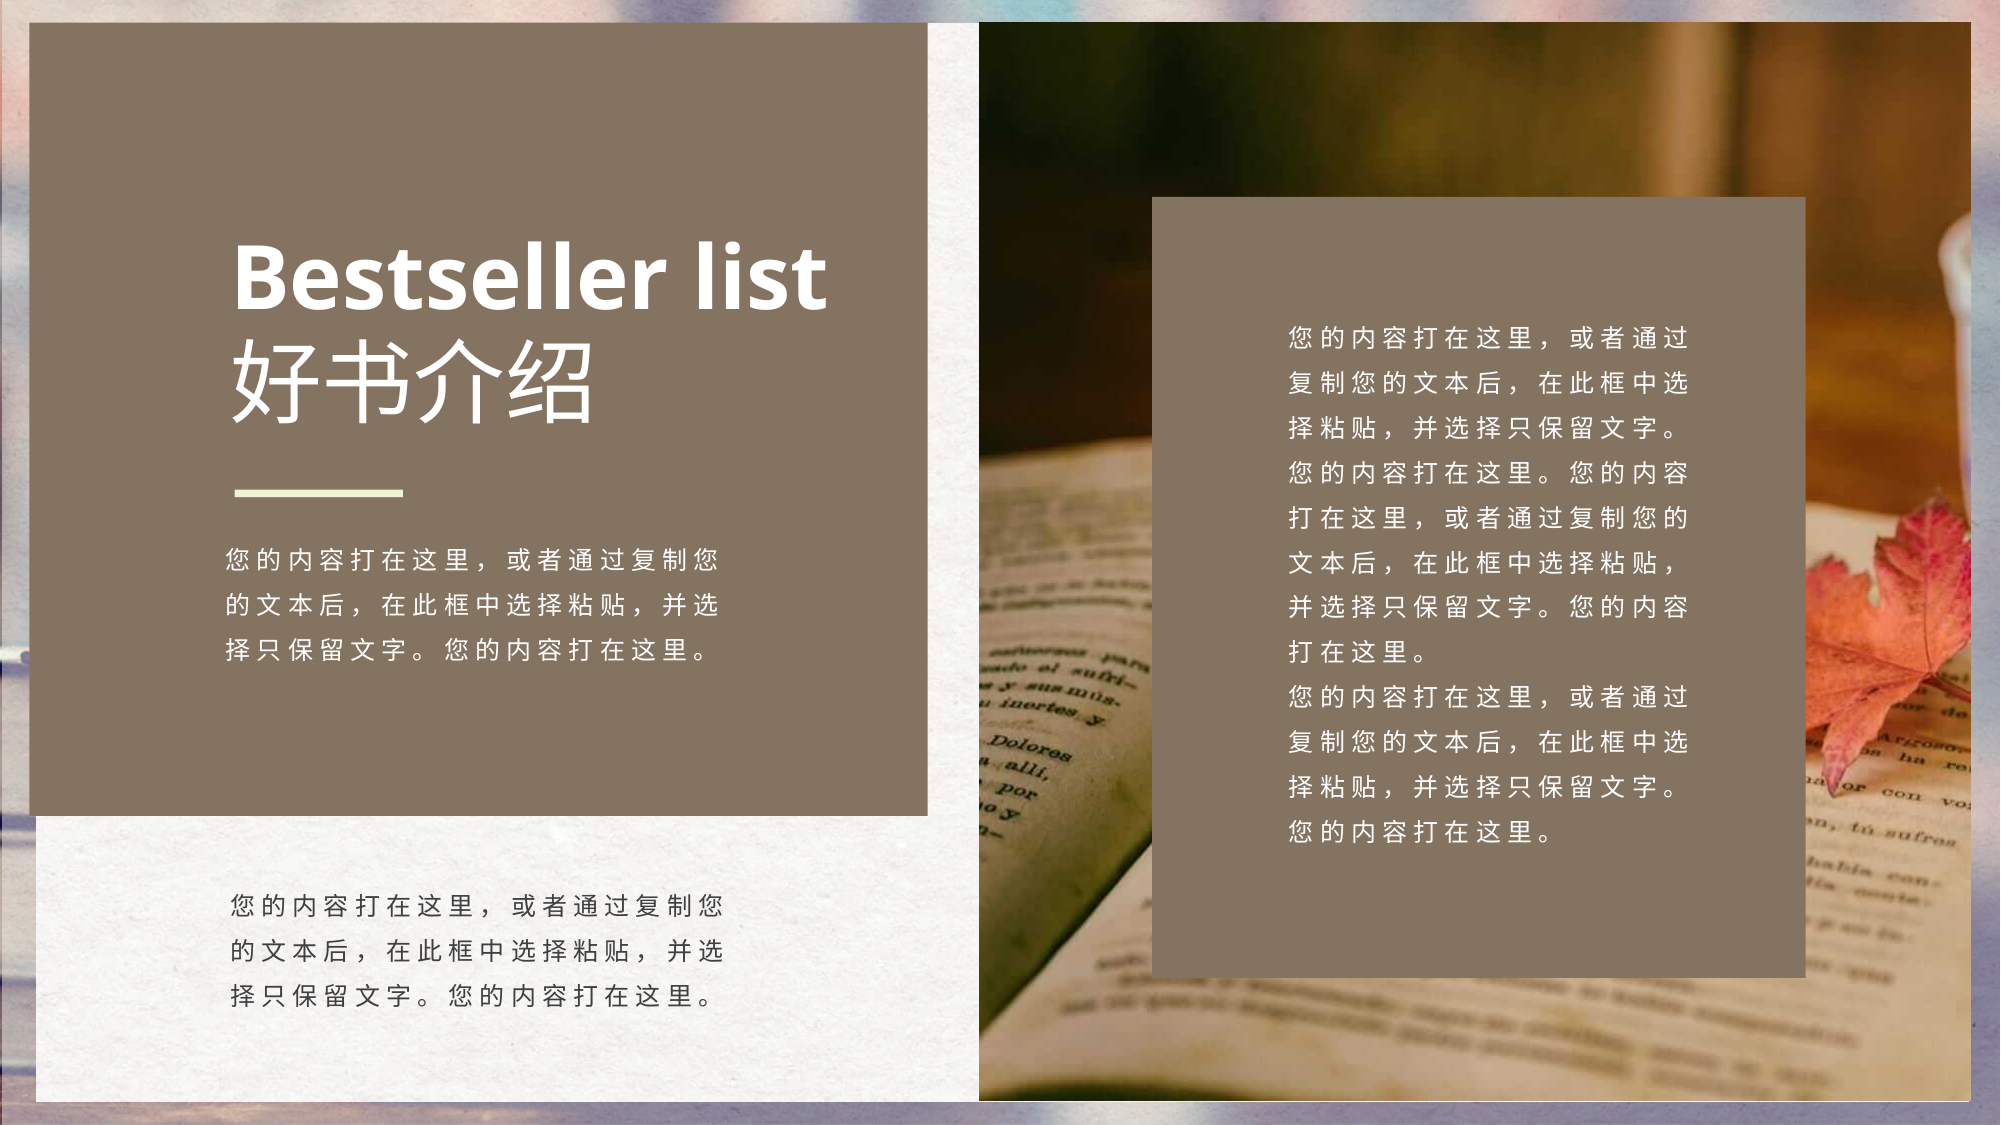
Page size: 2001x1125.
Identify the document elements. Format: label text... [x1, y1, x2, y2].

text_box [29, 24, 2000, 1125]
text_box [215, 213, 928, 479]
picture [0, 0, 2000, 1125]
text_box [234, 489, 403, 498]
text_box 您的内容打在这里，或者通过复制您的文本后，在此框中选择粘贴，并选择只保留文字。您的内容打在这里。 [215, 868, 751, 972]
text_box 您的内容打在这里，或者通过复制您的文本后，在此框中选择粘贴，并选择只保留文字。您的内容打在这里。 [210, 521, 747, 626]
